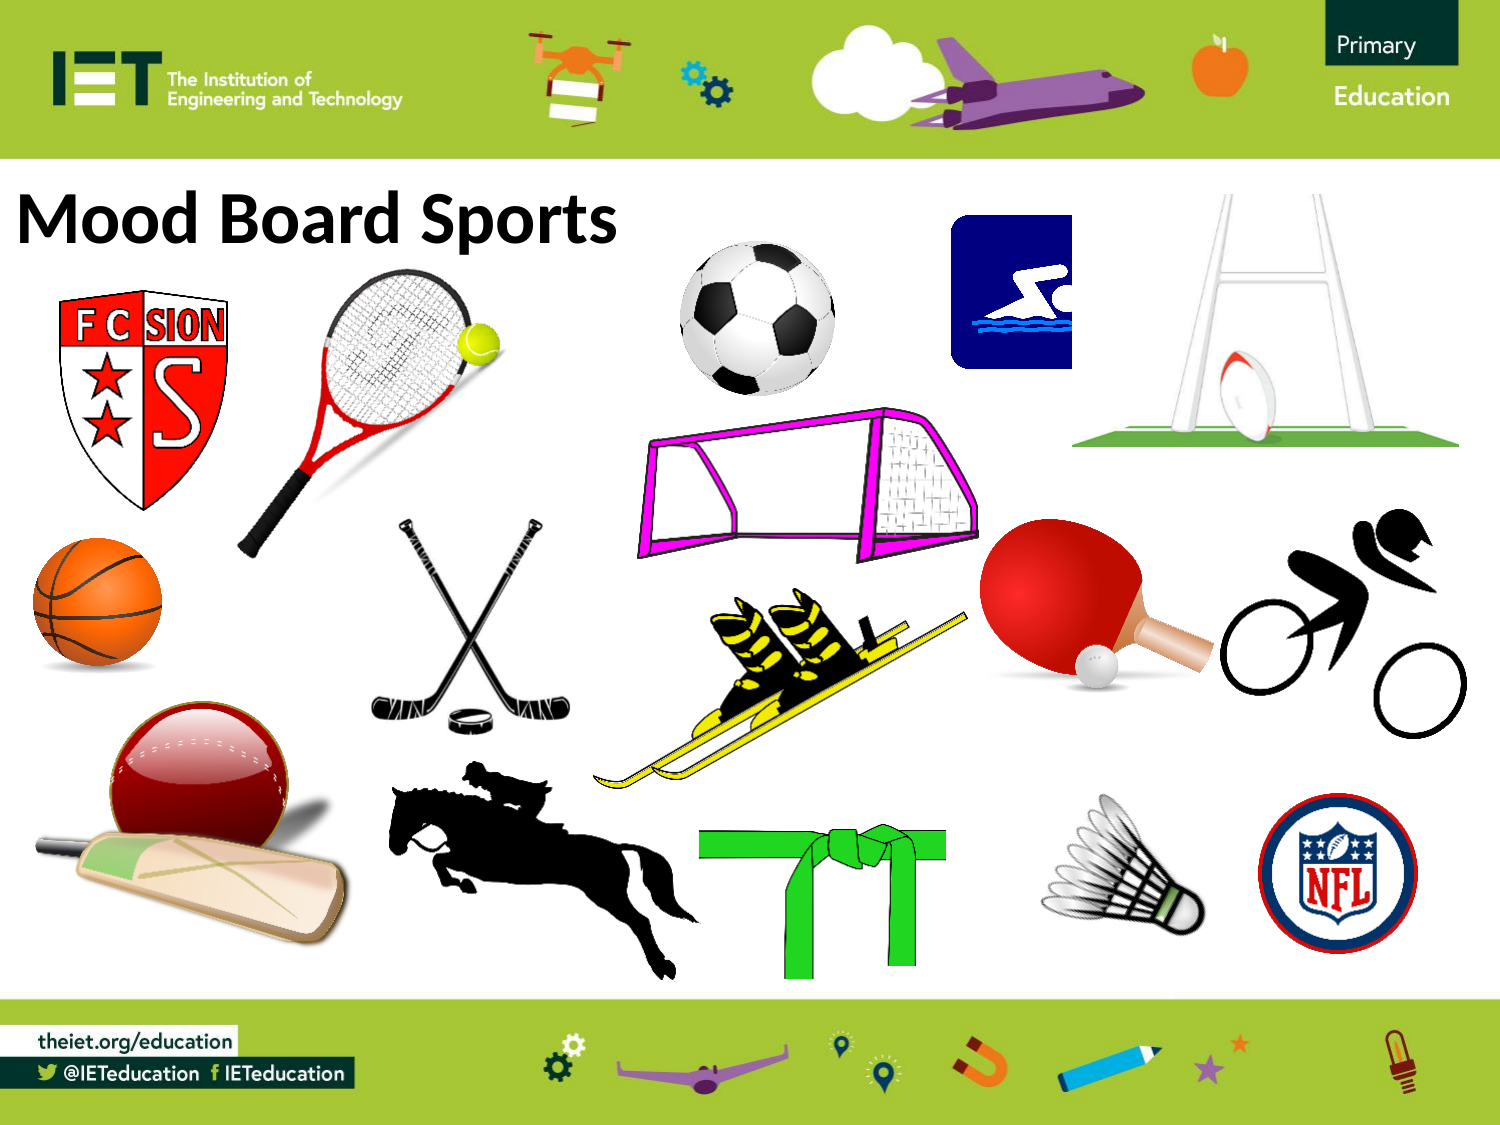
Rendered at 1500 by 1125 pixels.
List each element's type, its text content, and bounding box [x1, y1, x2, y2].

text_box Mood Board Sports [0, 171, 1374, 284]
picture [0, 0, 1500, 1125]
